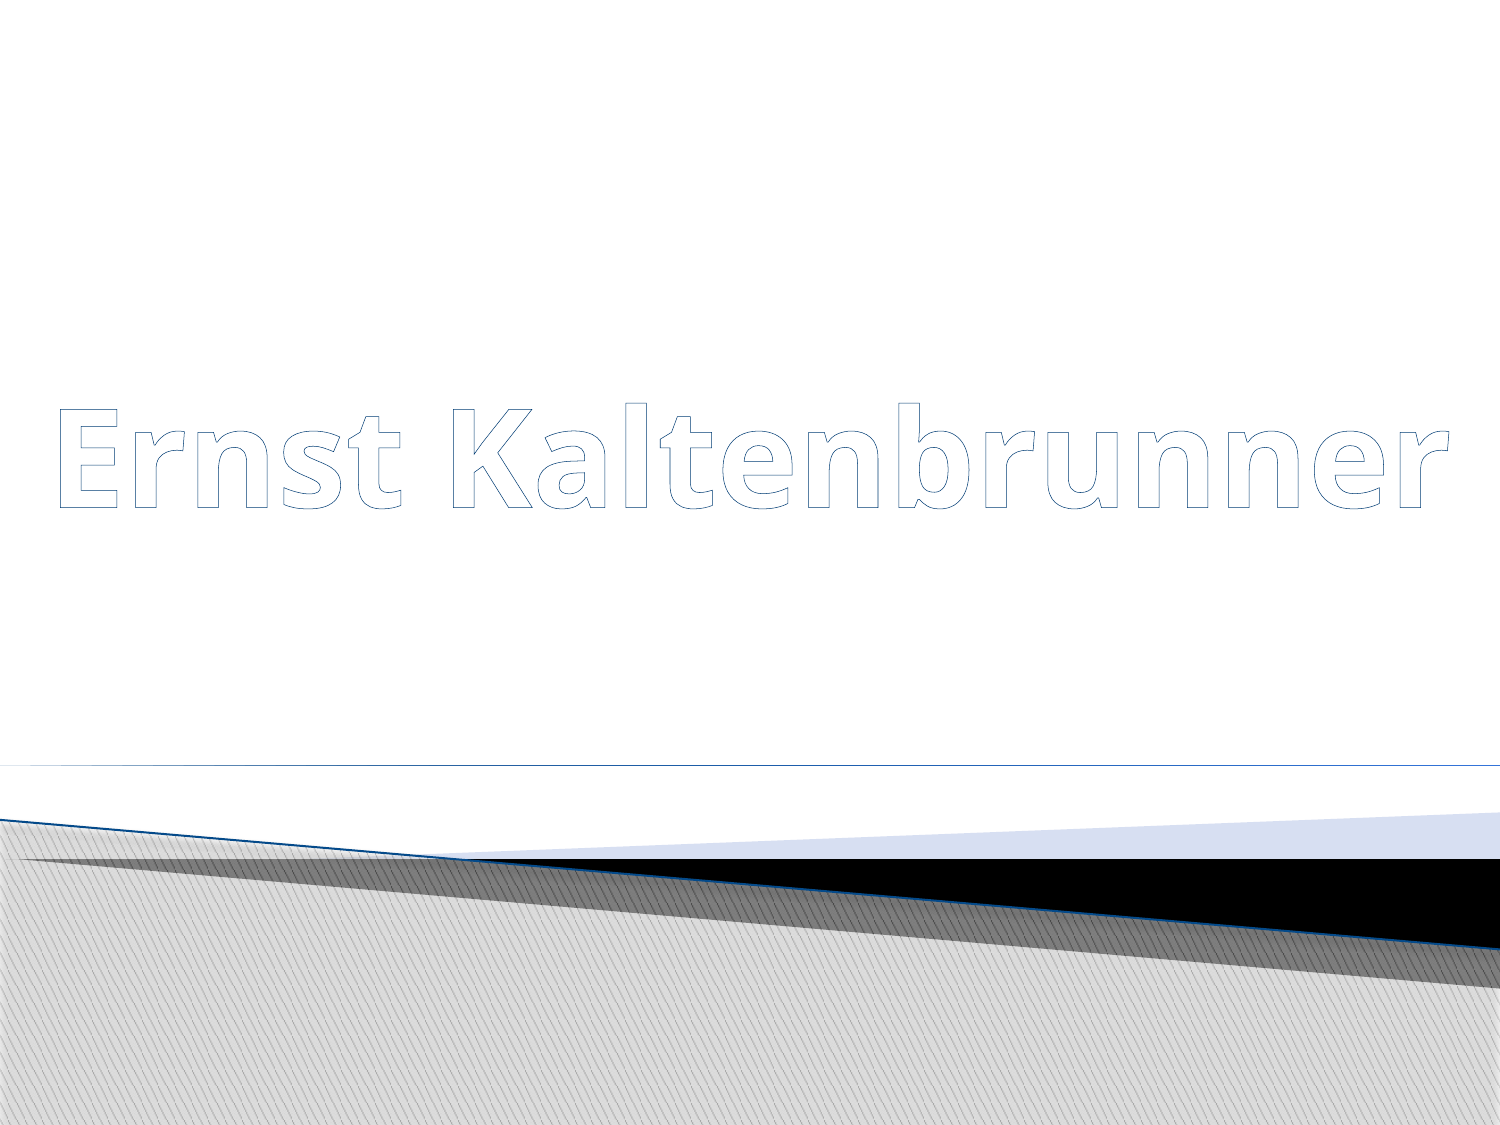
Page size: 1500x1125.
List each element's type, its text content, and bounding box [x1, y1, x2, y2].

picture [5, 859, 1500, 989]
text_box Ernst Kaltenbrunner [32, 362, 1468, 543]
